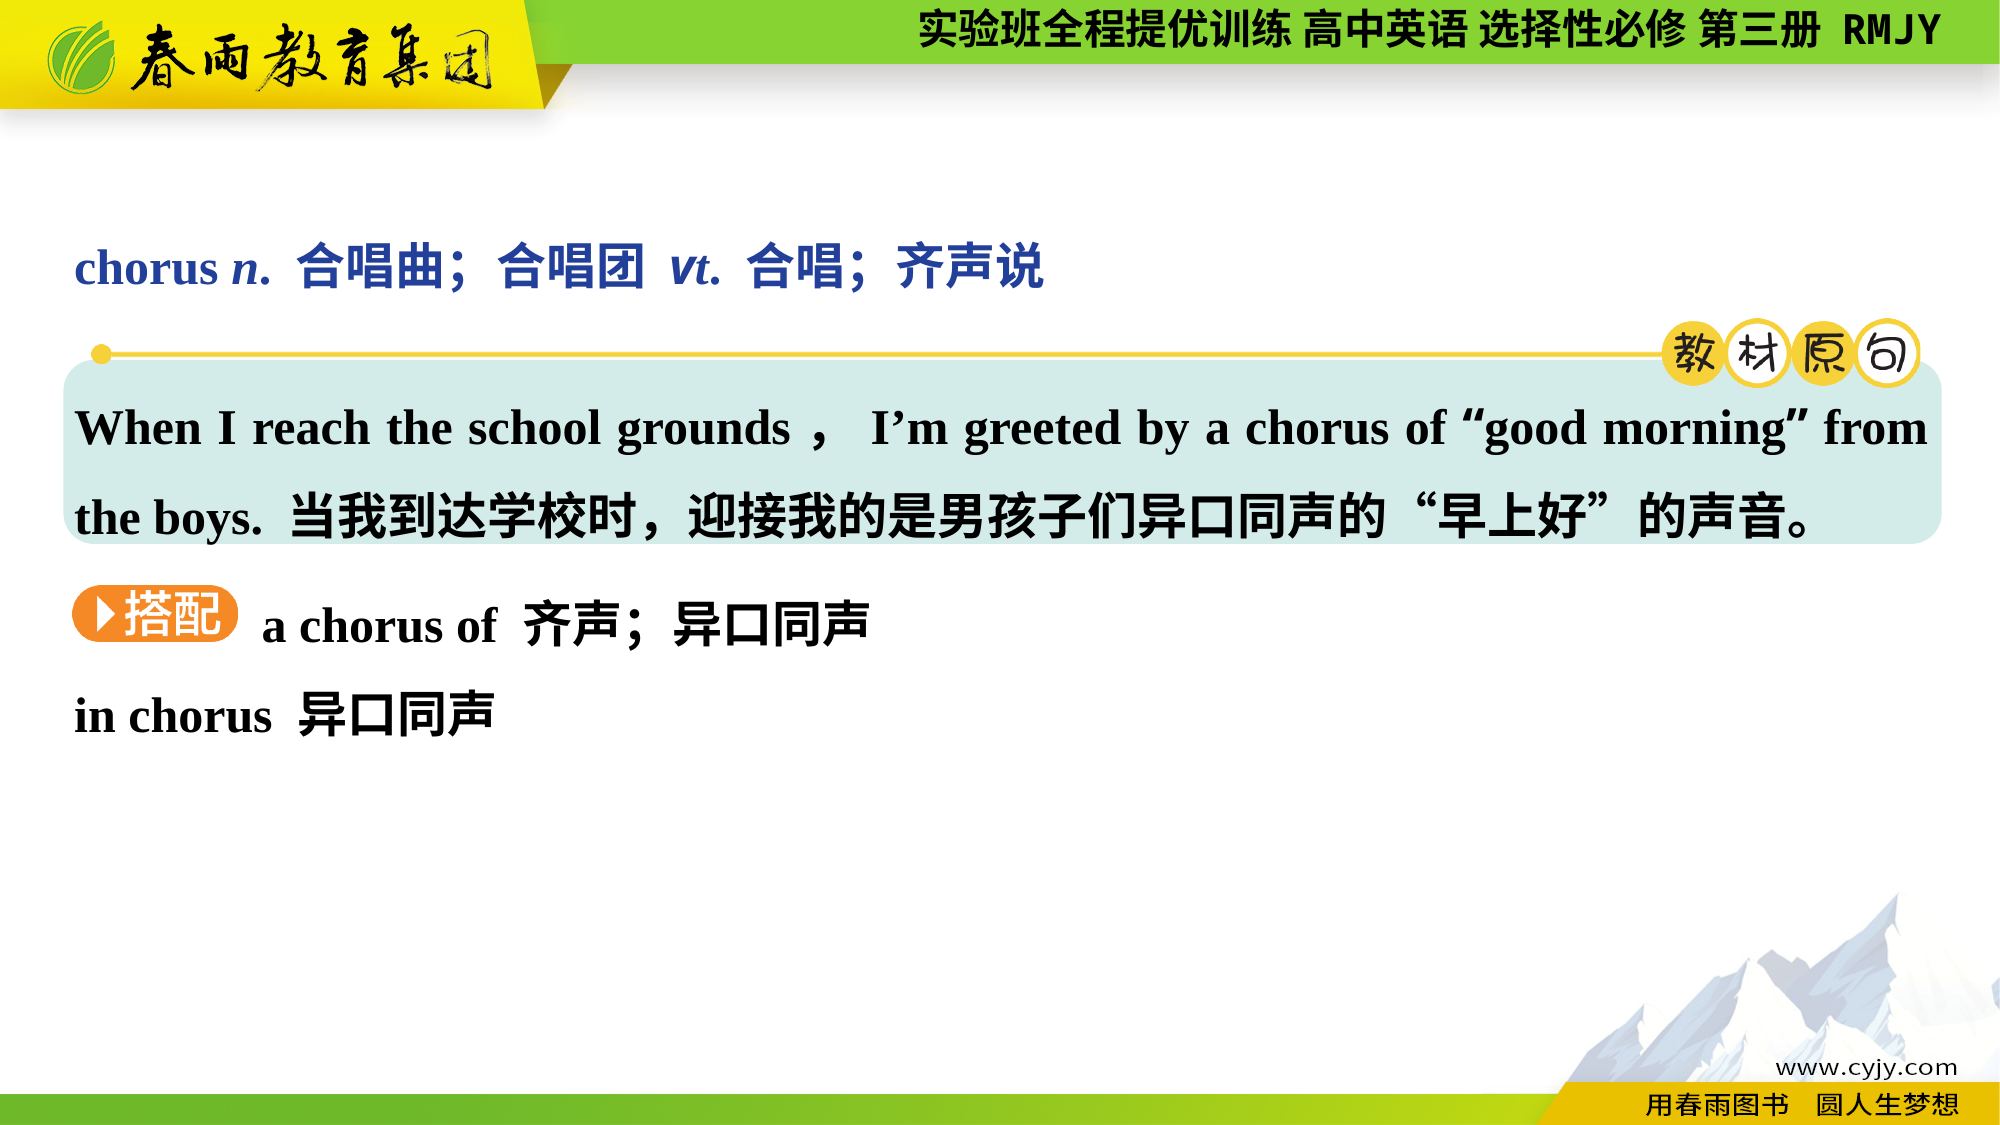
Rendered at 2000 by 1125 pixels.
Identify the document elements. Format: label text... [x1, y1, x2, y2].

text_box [90, 318, 1921, 417]
text_box a chorus of 齐声；异口同声 in chorus 异口同声 [59, 554, 1944, 750]
text_box When I reach the school grounds，I’m greeted by a chorus of “good morning” from the boys. 当我到达学校时，迎接我的是男孩子们异口同声的“早上好”的声音。 [59, 357, 1944, 553]
picture [0, 0, 2000, 1125]
list chorus n. 合唱曲；合唱团 vt. 合唱；齐声说 [59, 197, 1944, 294]
